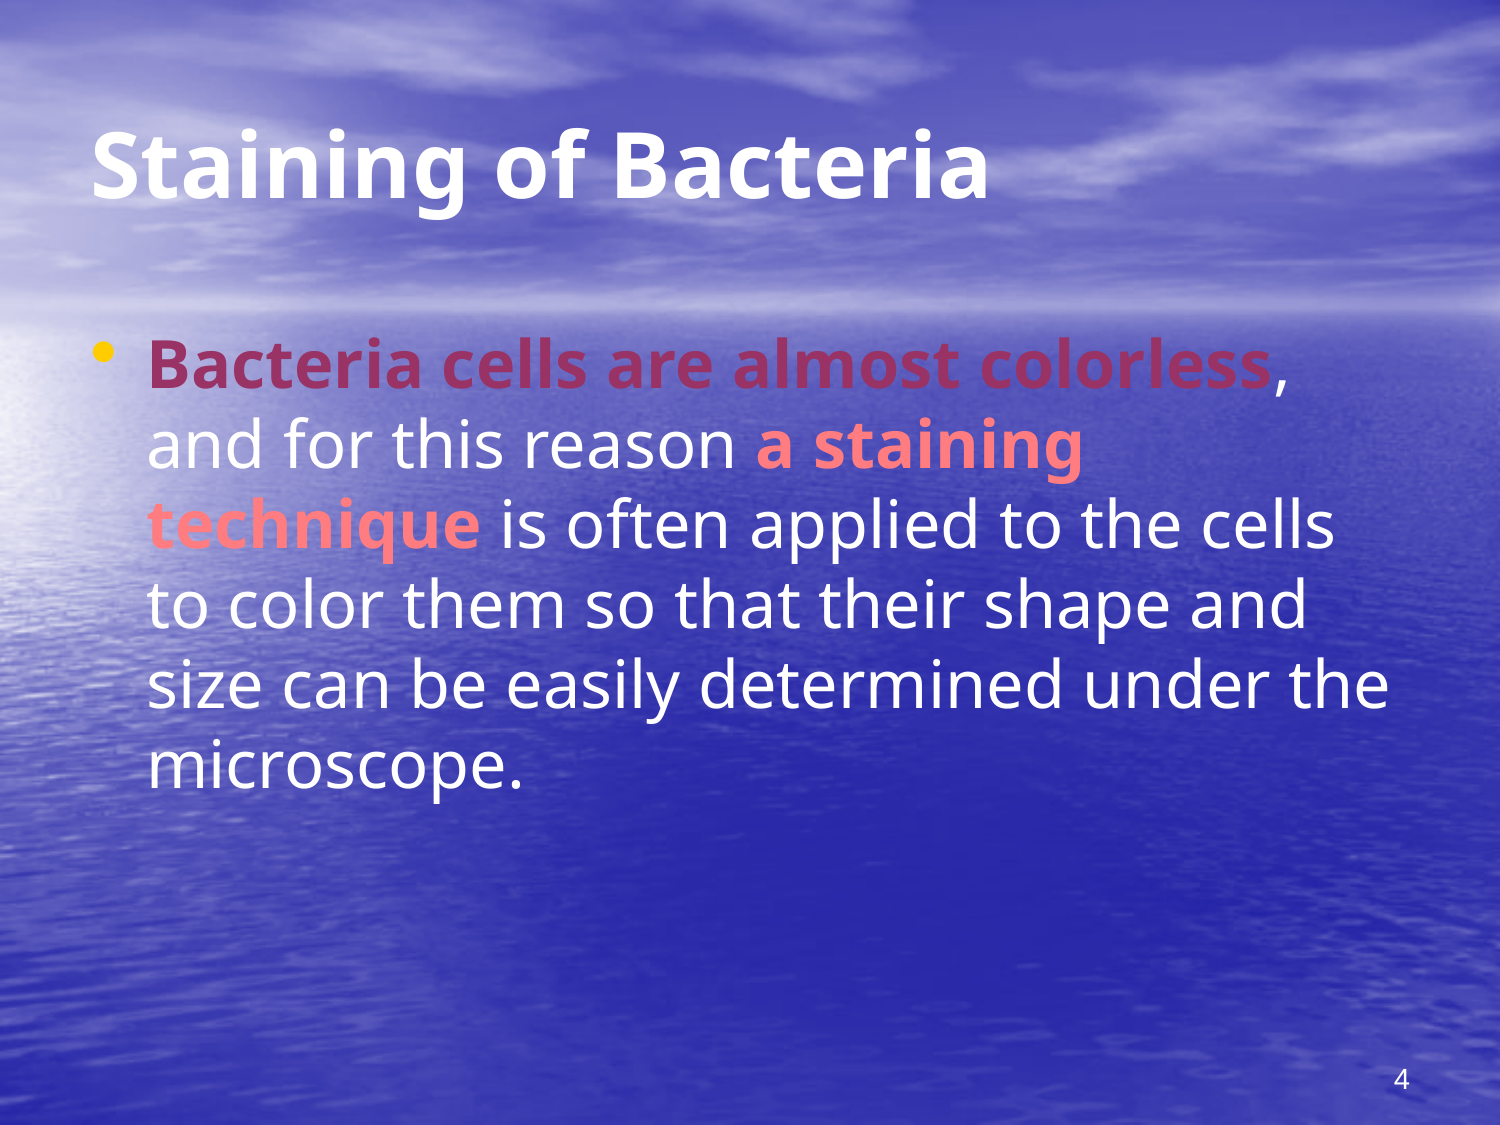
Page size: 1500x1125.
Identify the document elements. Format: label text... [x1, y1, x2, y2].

title Staining of Bacteria [74, 47, 1426, 276]
slide_number 4 [1074, 1024, 1426, 1103]
list Bacteria cells are almost colorless, and for this reason a staining technique is often applied to the cells to color them so that their shape and size can be easily determined under the microscope. [74, 314, 1426, 1006]
